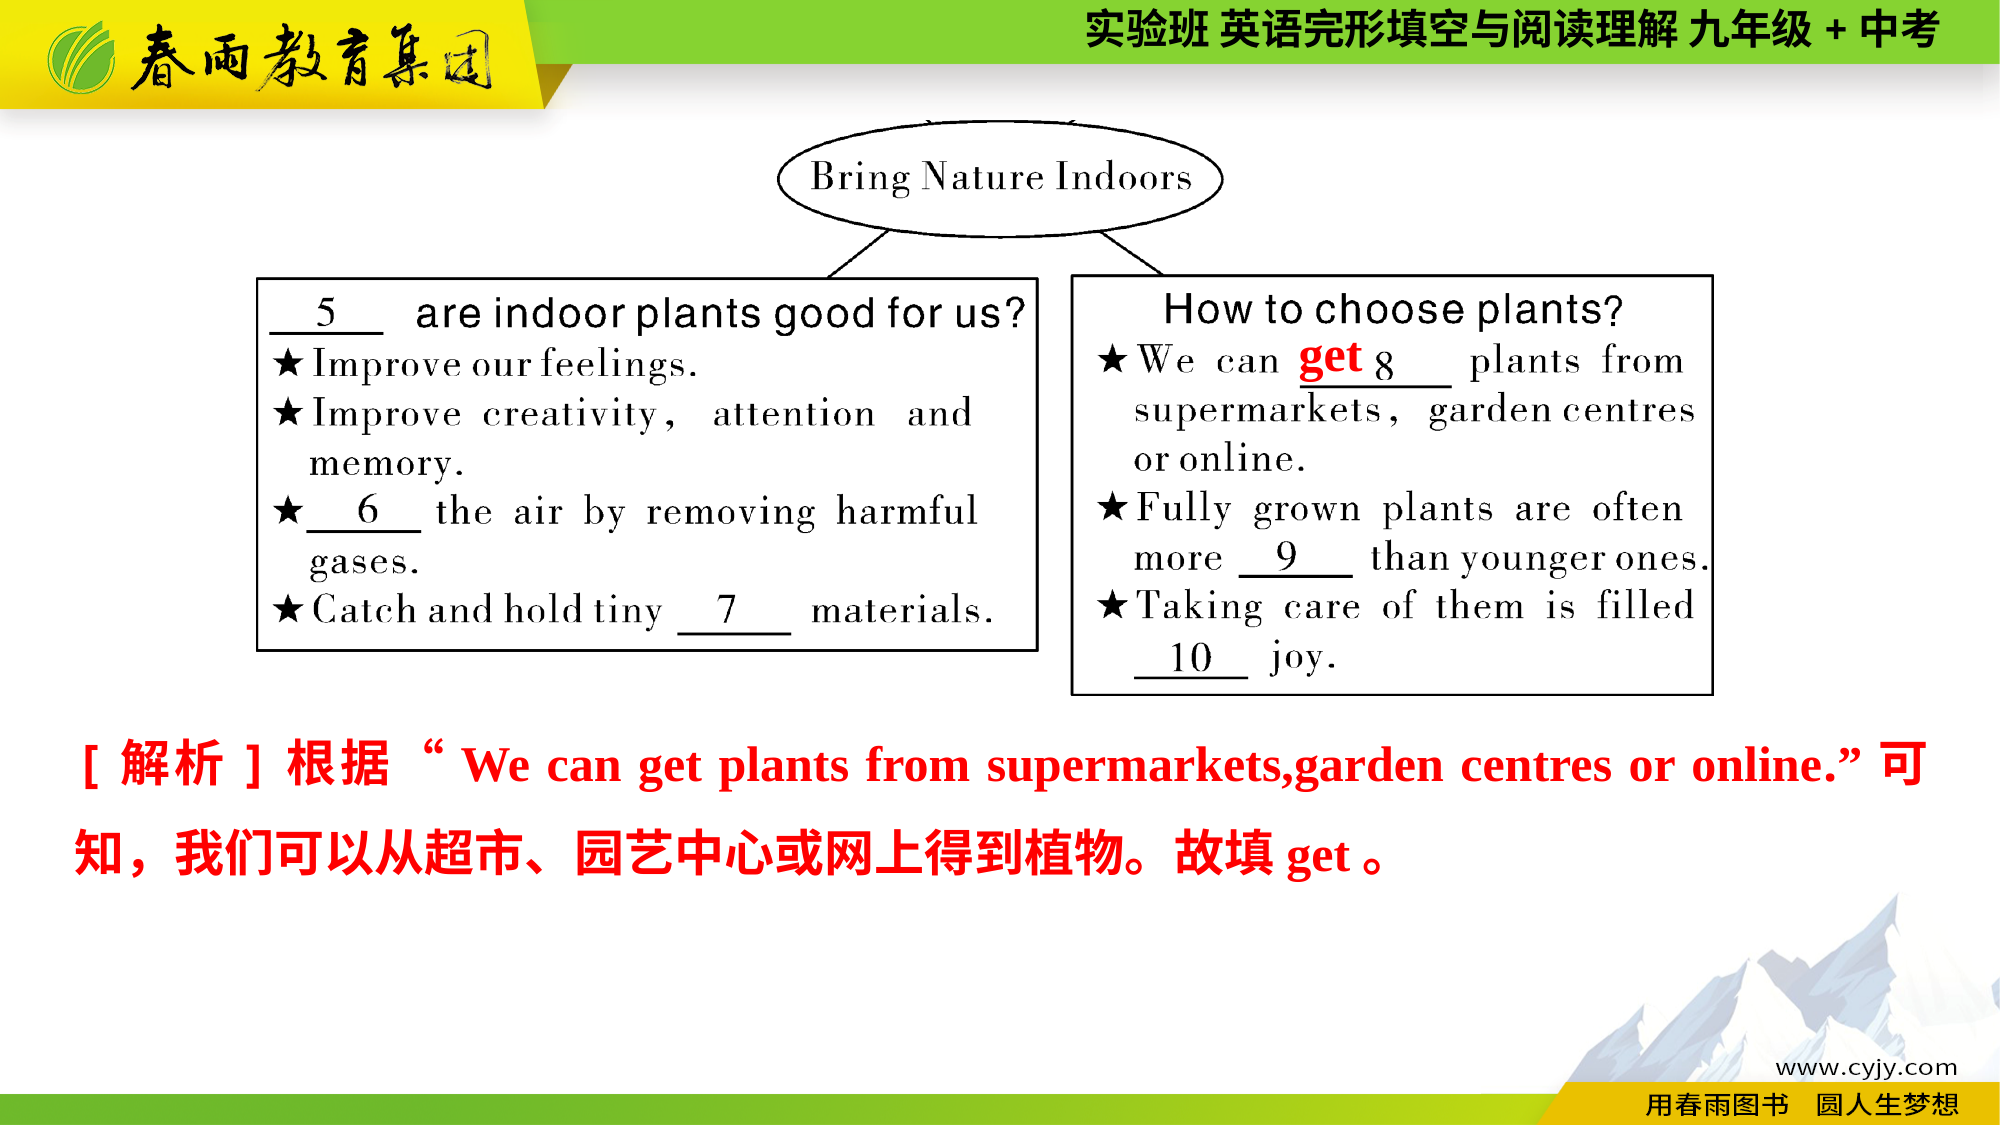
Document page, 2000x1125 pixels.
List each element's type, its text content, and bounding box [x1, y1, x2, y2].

picture [0, 0, 2000, 1125]
list [解析]根据“We can get plants from supermarkets,garden centres or online.”可知，我们可以从超市、园艺中心或网上得到植物。故填get。 [59, 694, 1944, 880]
